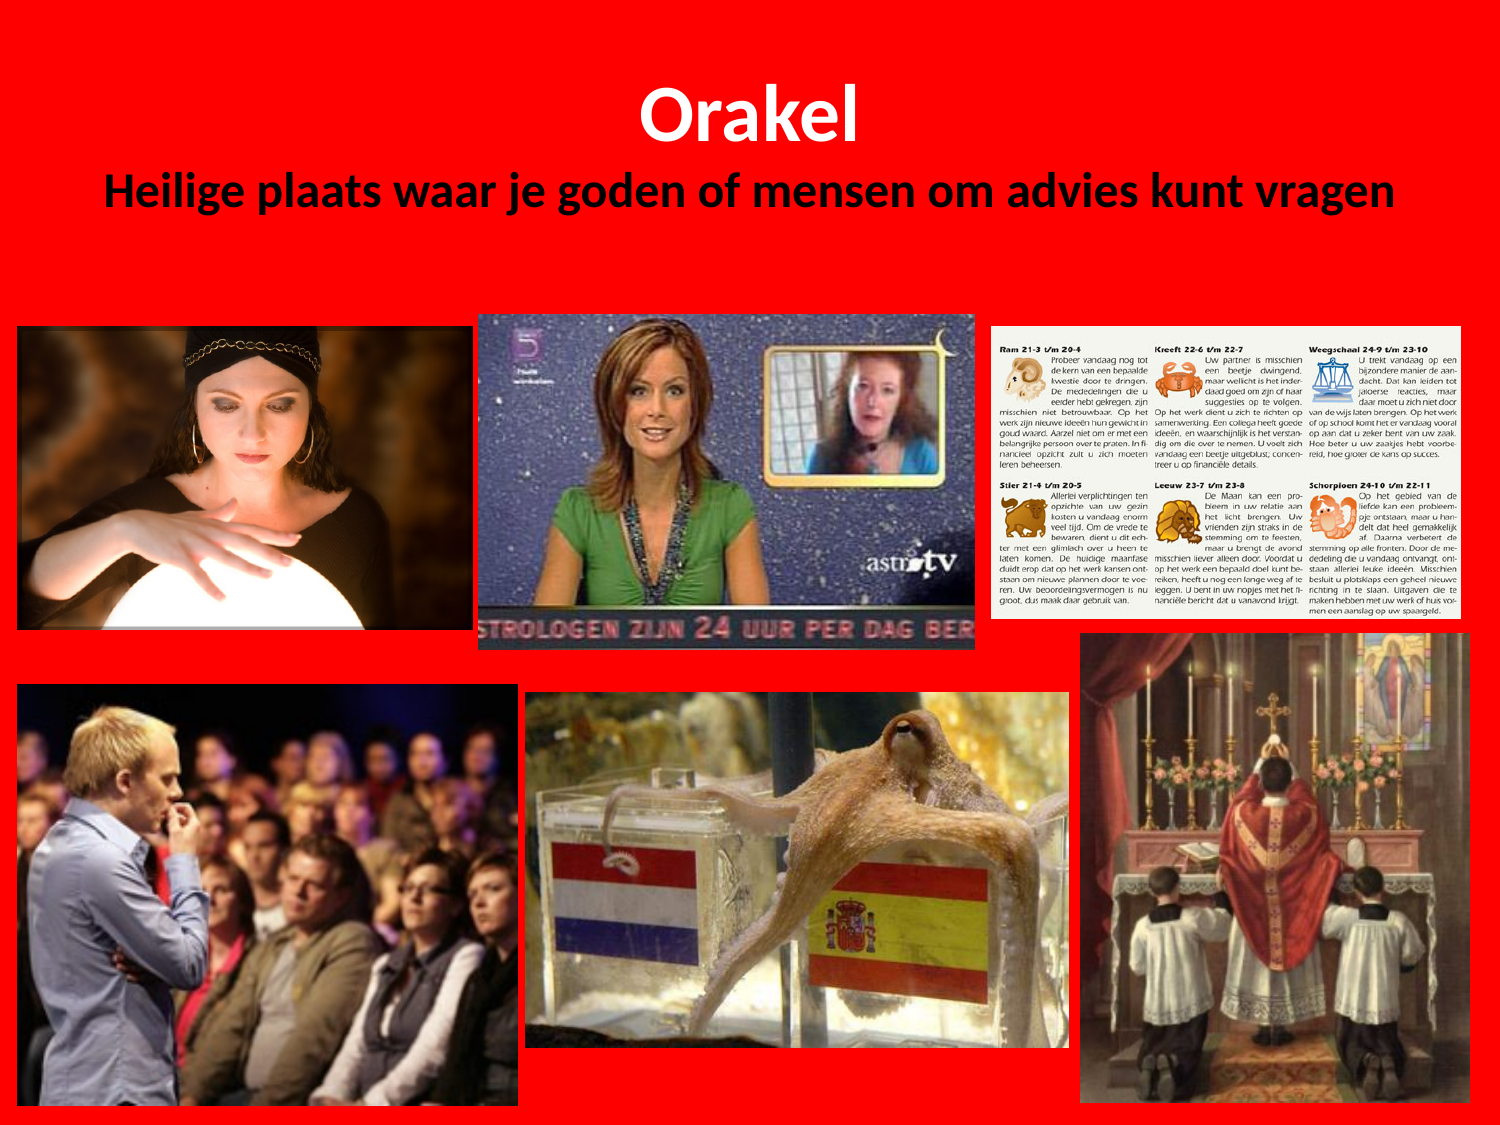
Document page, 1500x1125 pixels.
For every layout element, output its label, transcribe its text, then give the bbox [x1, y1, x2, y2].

picture [1080, 633, 1470, 1103]
picture [17, 684, 518, 1107]
picture [525, 692, 1070, 1048]
picture [478, 314, 975, 650]
title Orakel Heilige plaats waar je goden of mensen om advies kunt vragen [75, 45, 1425, 233]
picture [17, 326, 473, 630]
picture [991, 325, 1461, 619]
